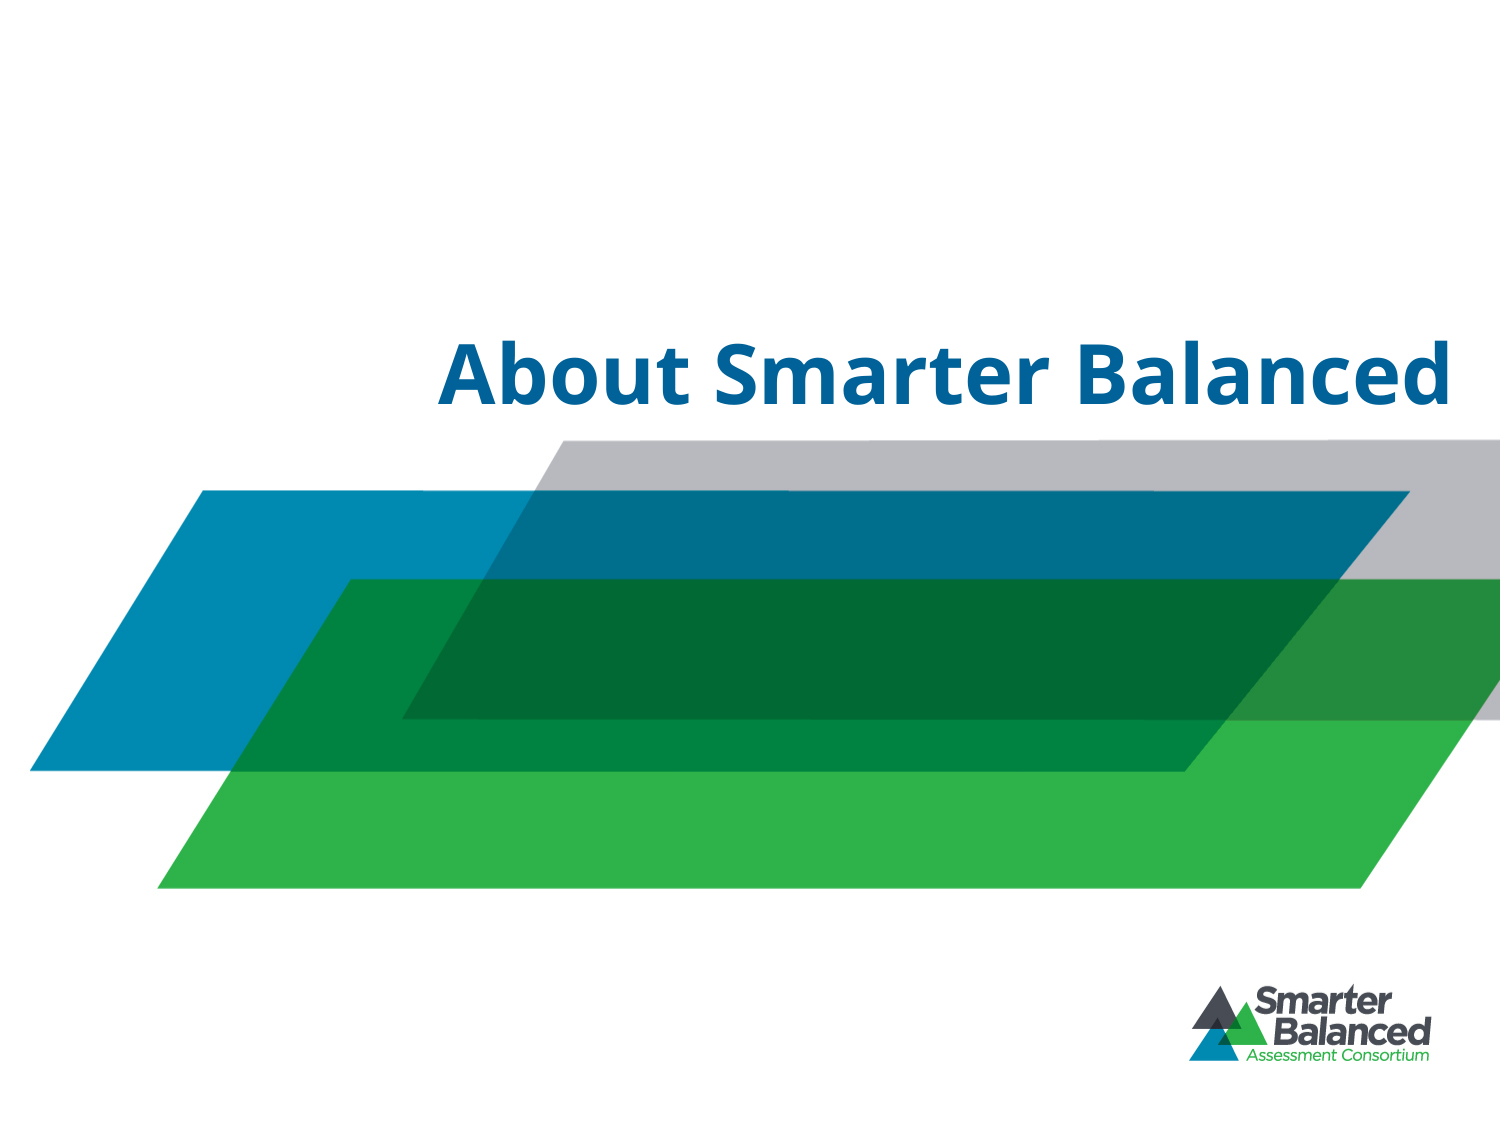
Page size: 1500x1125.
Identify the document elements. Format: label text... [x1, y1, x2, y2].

picture [0, 0, 1500, 1125]
title About Smarter Balanced [139, 313, 1471, 424]
